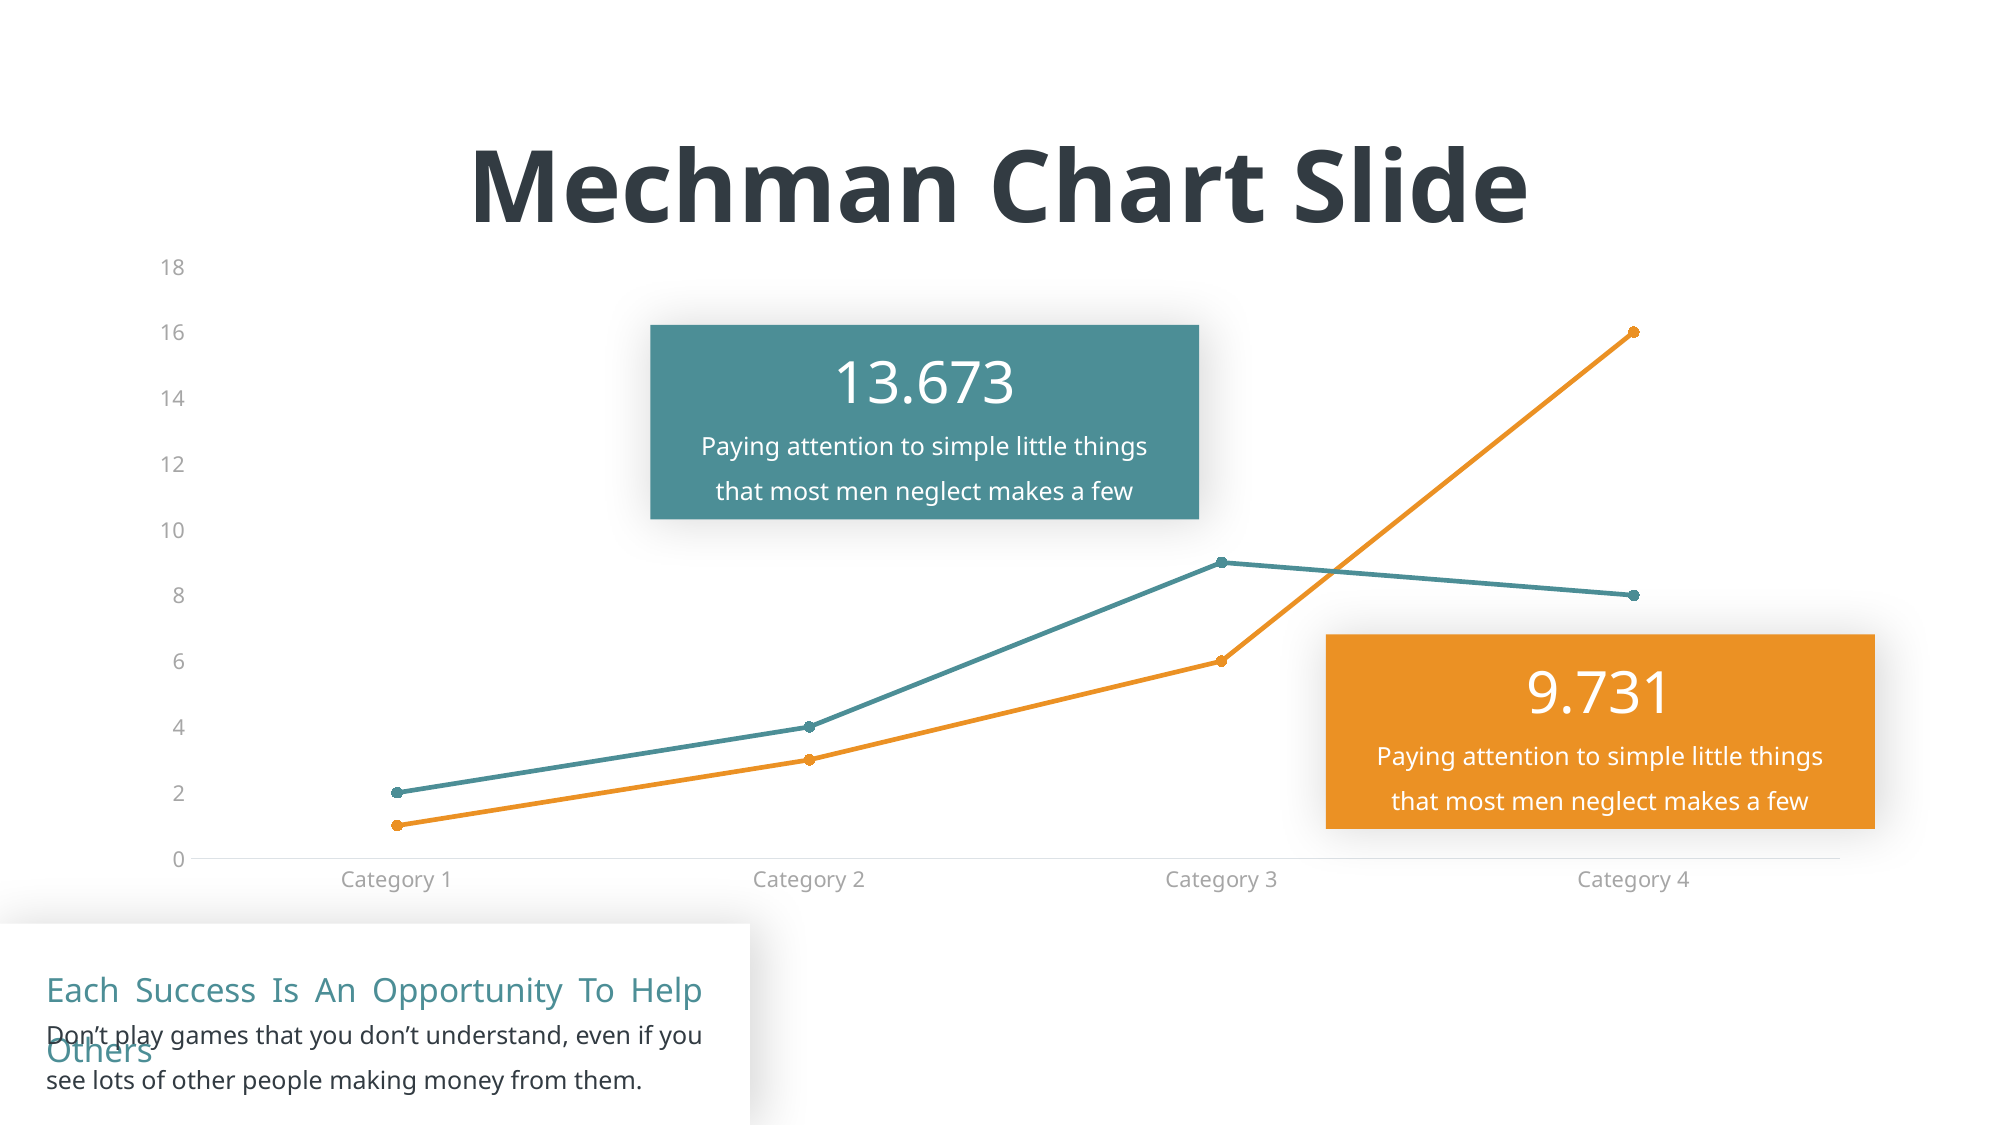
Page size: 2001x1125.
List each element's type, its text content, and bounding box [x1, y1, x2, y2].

text_box Each Success Is An Opportunity To Help Others [31, 941, 719, 997]
text_box Mechman Chart Slide [265, 114, 1735, 238]
text_box [0, 923, 751, 1125]
chart [124, 238, 1875, 908]
text_box Don’t play games that you don’t understand, even if you see lots of other people making money from them. [31, 997, 719, 1103]
